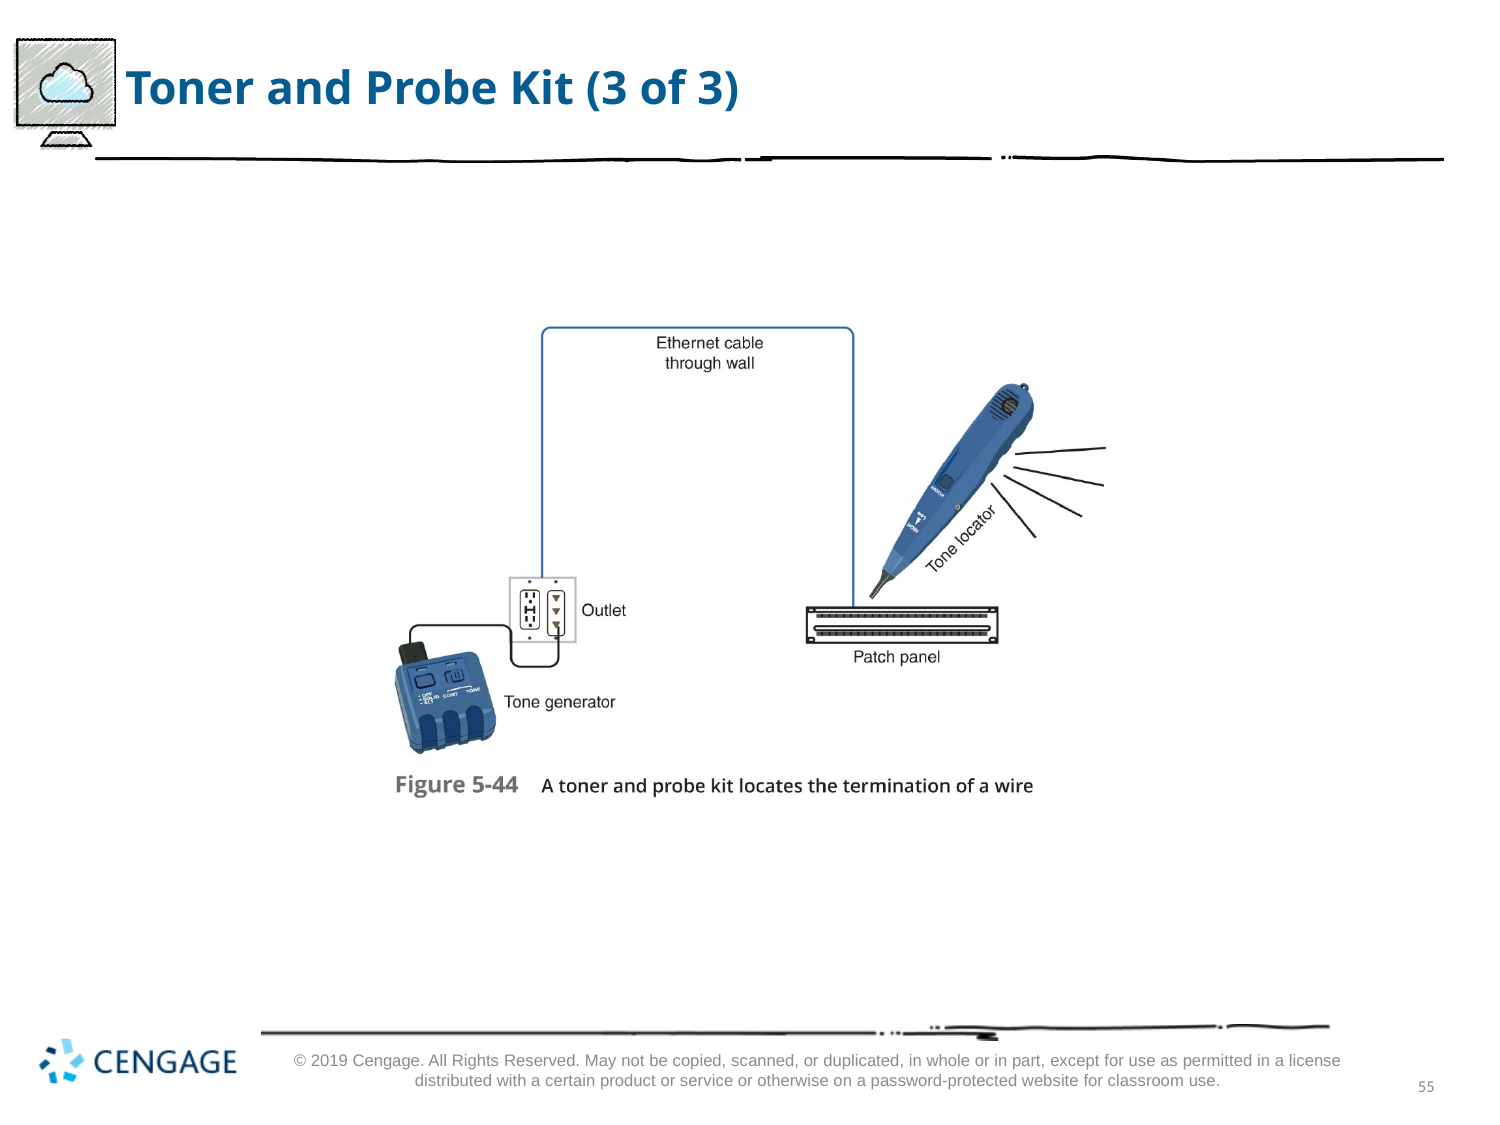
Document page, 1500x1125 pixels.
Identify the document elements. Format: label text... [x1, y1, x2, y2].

footer © 2019 Cengage. All Rights Reserved. May not be copied, scanned, or duplicated, in whole or in part, except for use as permitted in a license distributed with a certain product or service or otherwise on a password-protected website for classroom use. [262, 1050, 1375, 1091]
picture [261, 1024, 1331, 1041]
picture [391, 324, 1109, 801]
title Toner and Probe Kit (3 of 3) [125, 66, 1442, 116]
picture [95, 155, 1444, 163]
picture [19, 1025, 249, 1096]
picture [13, 36, 117, 151]
